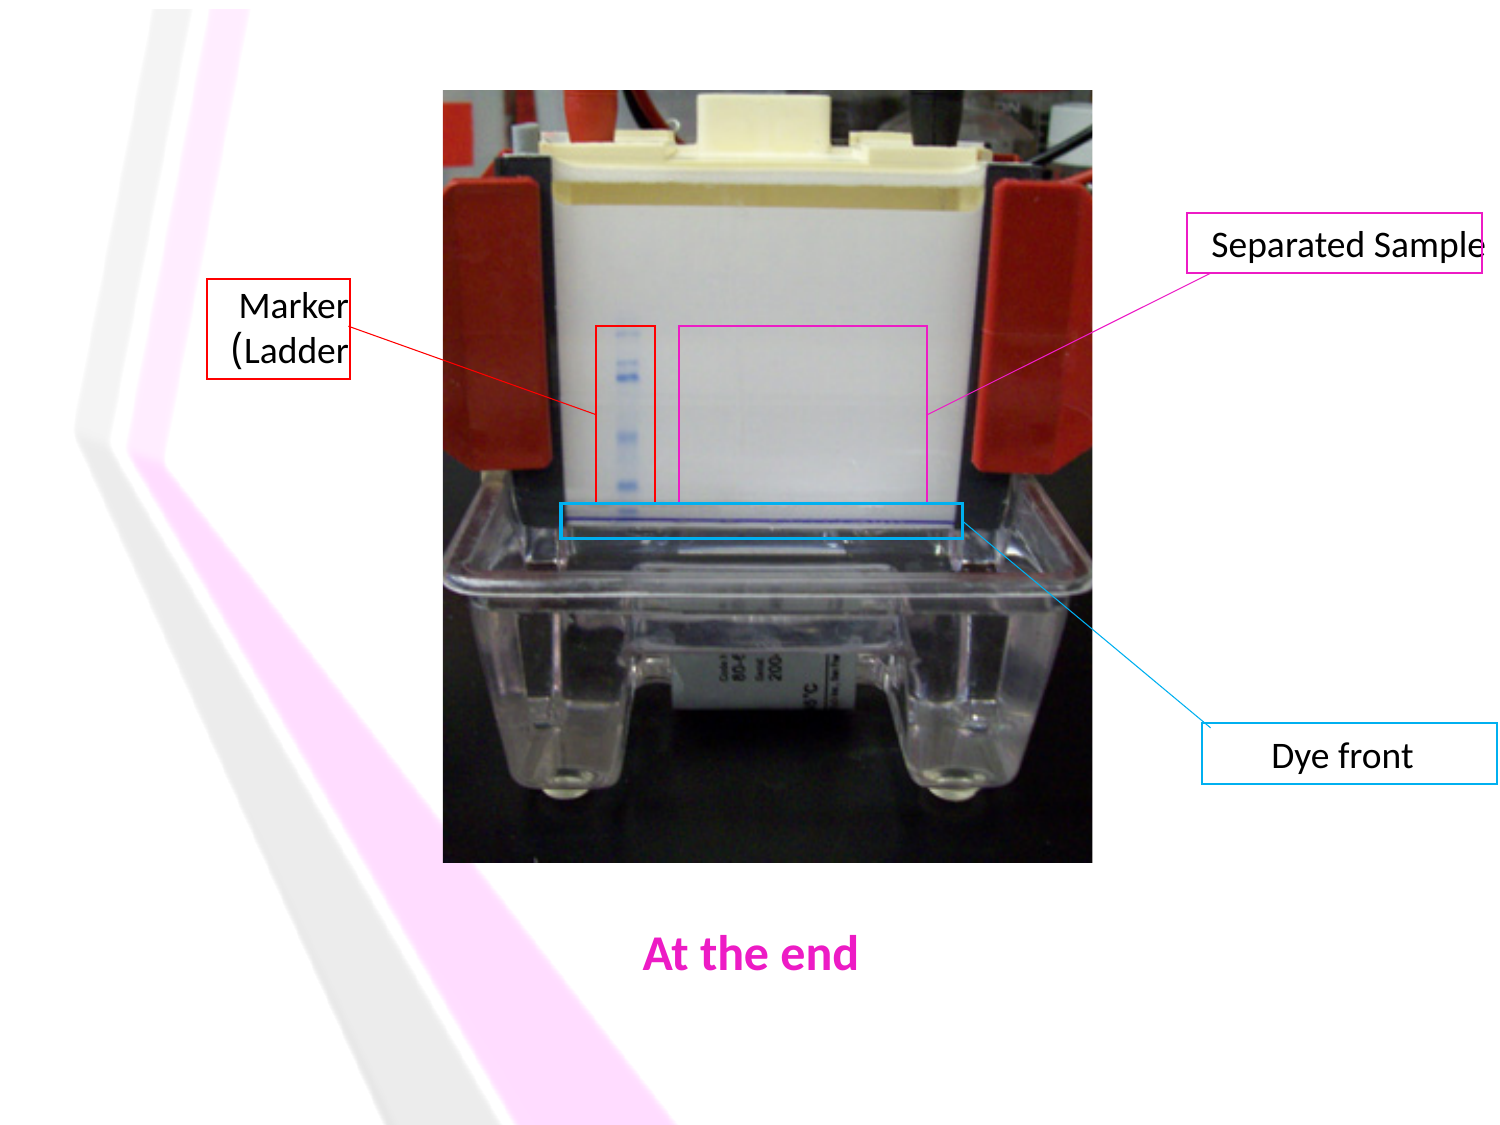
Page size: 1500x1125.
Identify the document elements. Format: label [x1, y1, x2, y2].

text_box [927, 273, 1211, 415]
picture [1, 9, 1500, 1125]
text_box [962, 521, 1211, 728]
text_box [348, 326, 597, 415]
